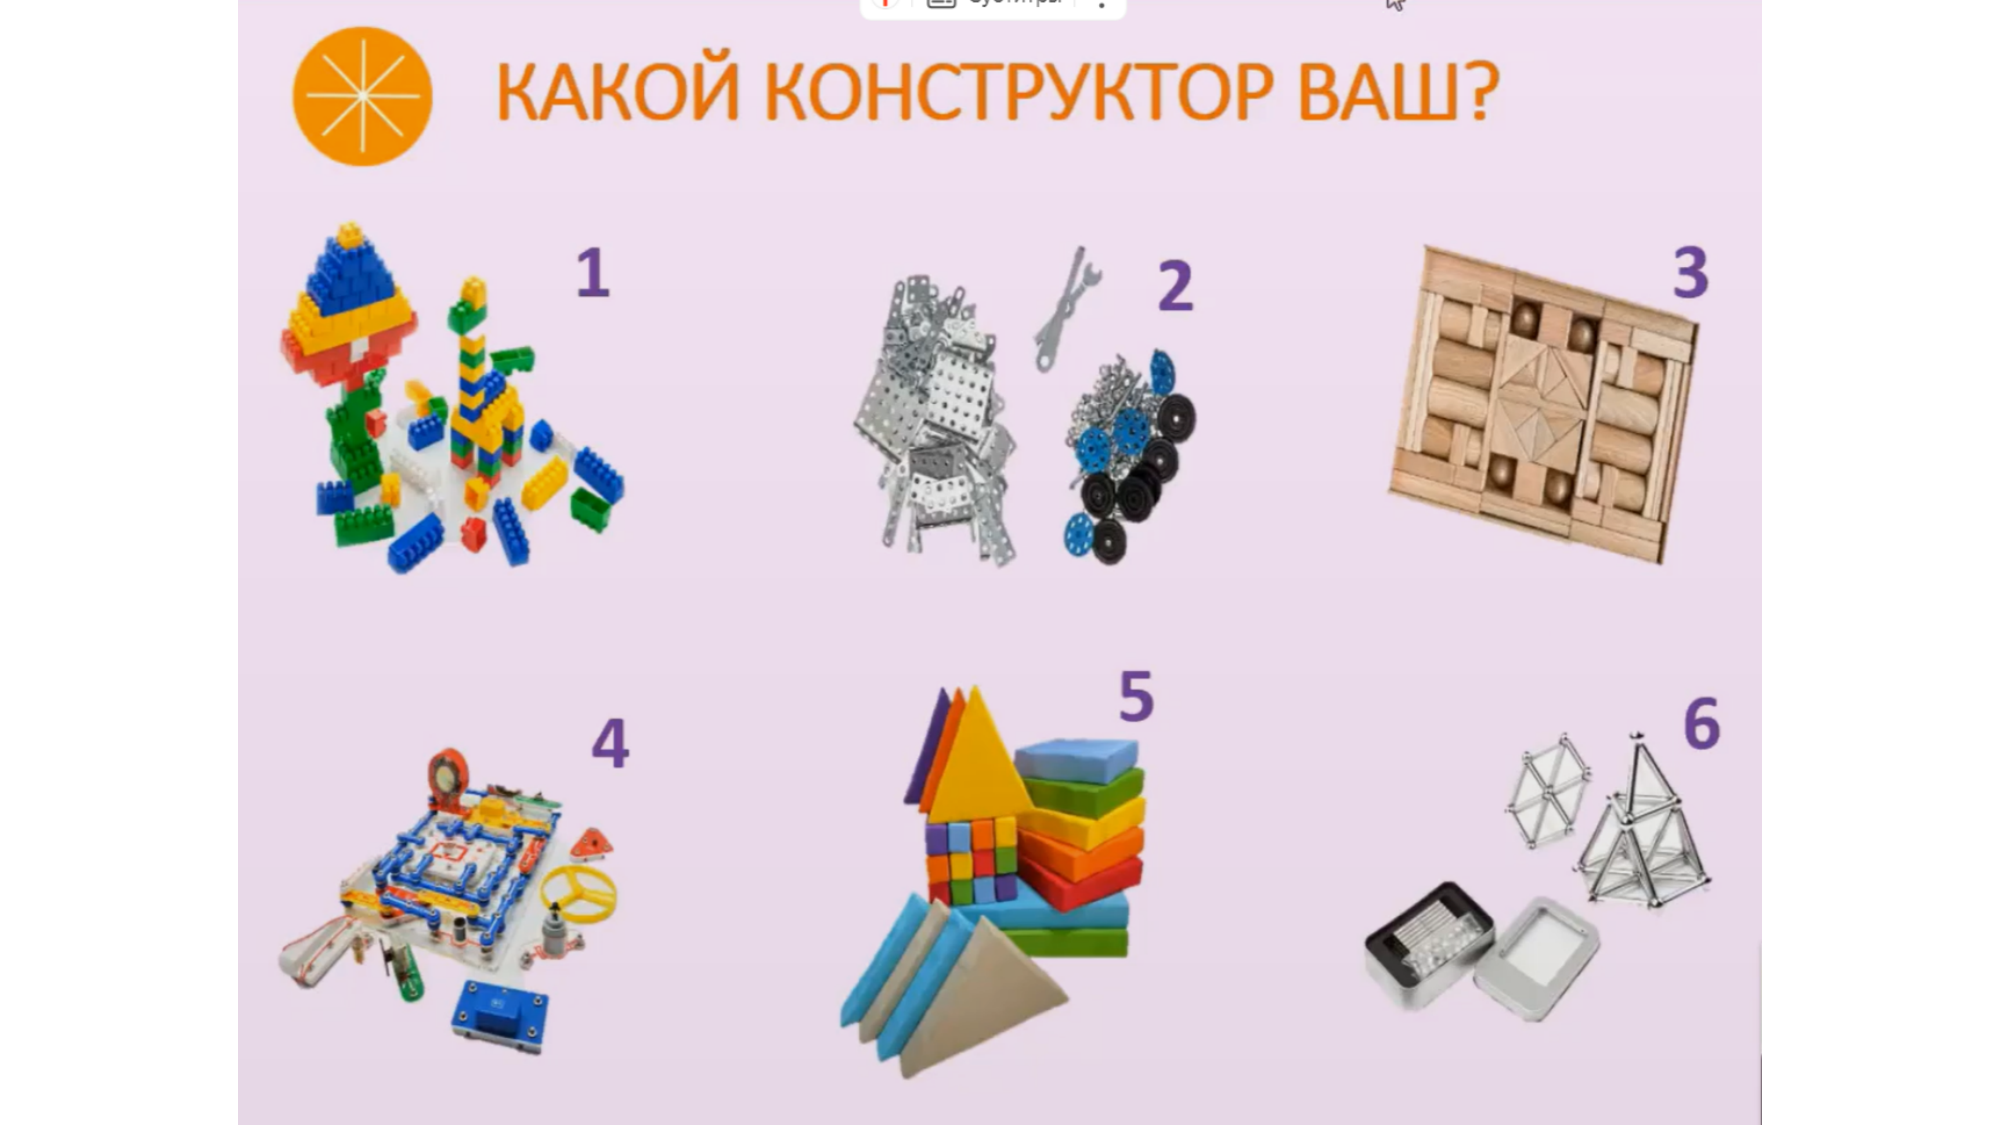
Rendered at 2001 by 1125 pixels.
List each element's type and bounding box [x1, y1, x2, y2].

picture [238, 0, 1762, 1125]
